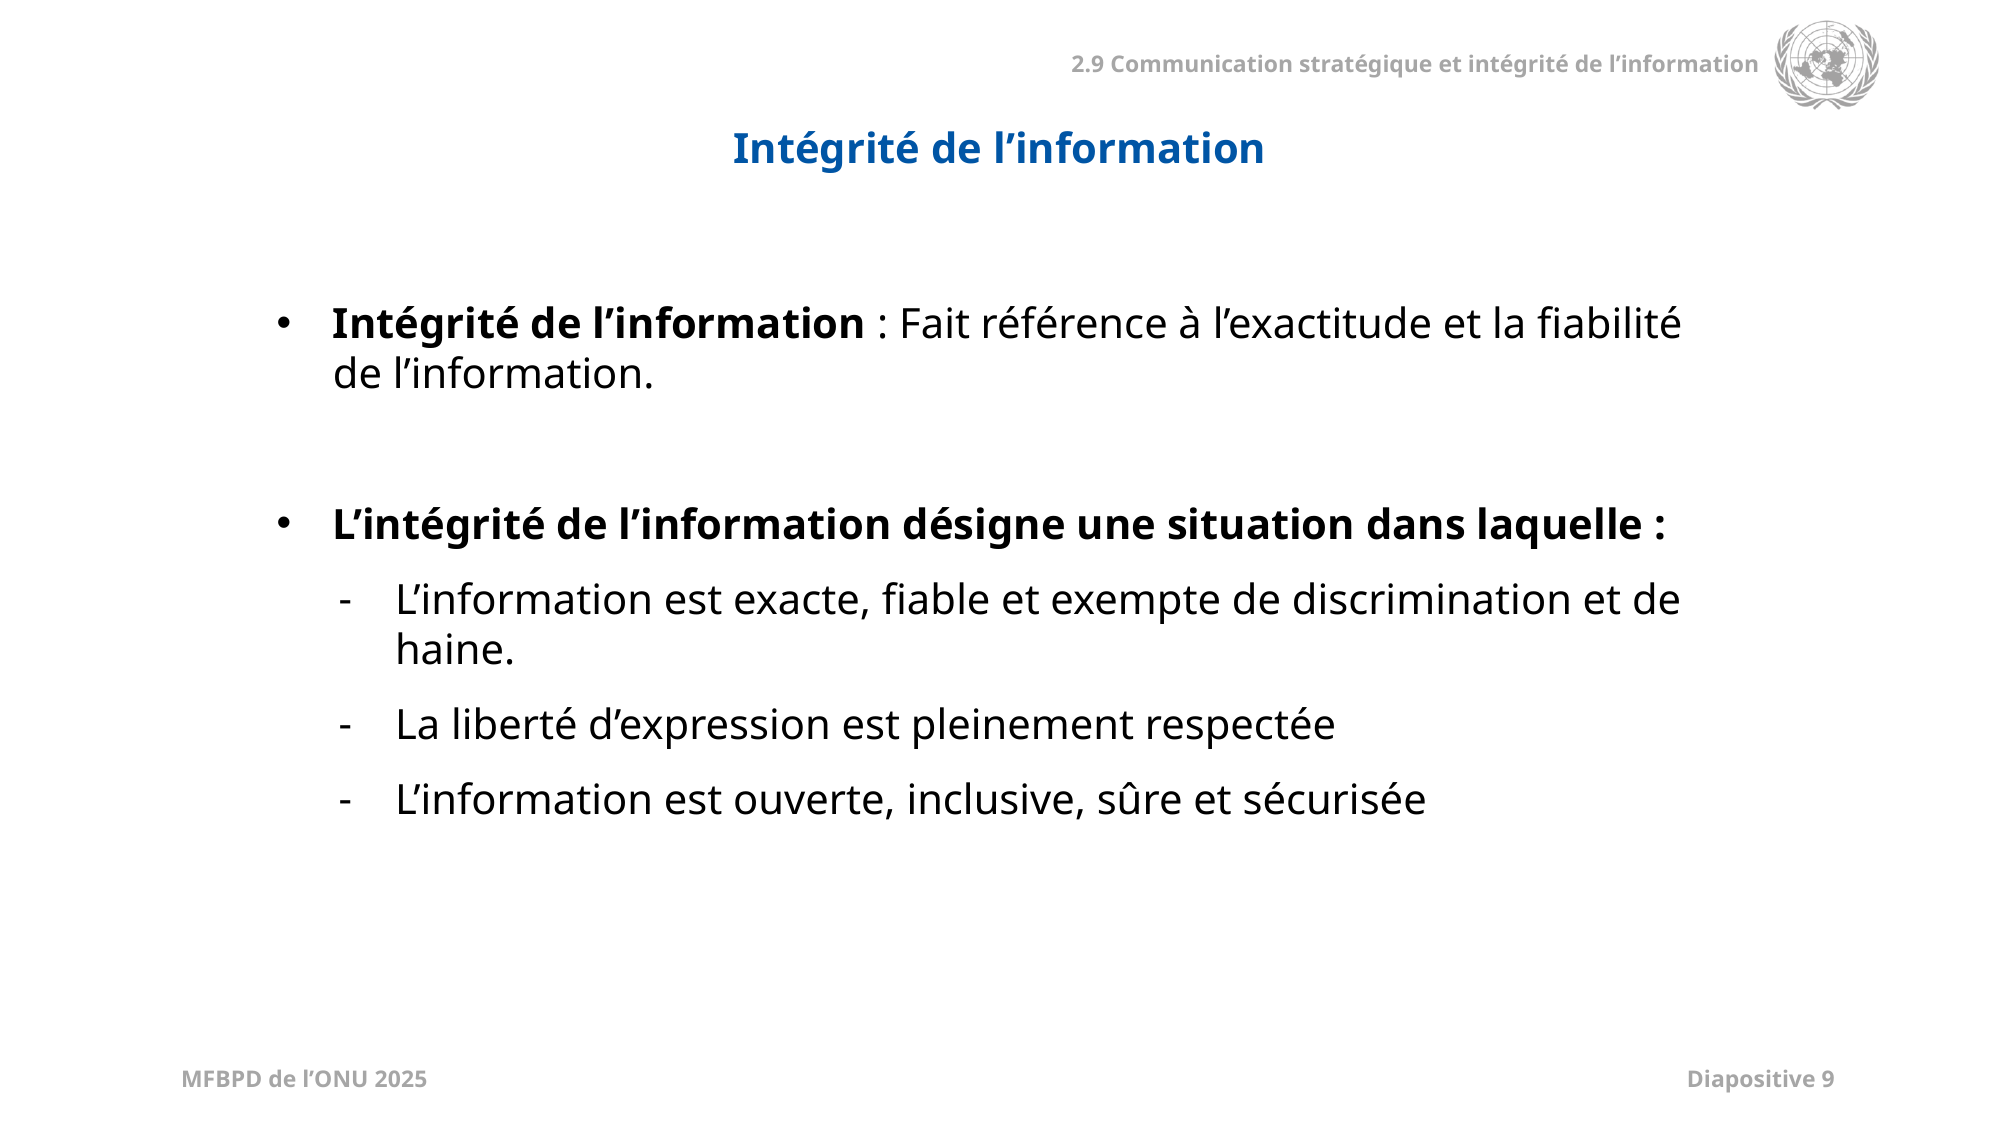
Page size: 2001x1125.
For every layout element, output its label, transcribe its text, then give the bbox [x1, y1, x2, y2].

text_box Intégrité de l’information [204, 114, 1796, 180]
text_box Intégrité de l’information : Fait référence à l’exactitude et la fiabilité de l’information. L’intégrité de l’information désigne une situation dans laquelle : L’information est exacte, fiable et exempte de discrimination et de haine. La liberté d’expression est pleinement respectée L’information est ouverte, inclusive, sûre et sécurisée [261, 289, 1739, 831]
